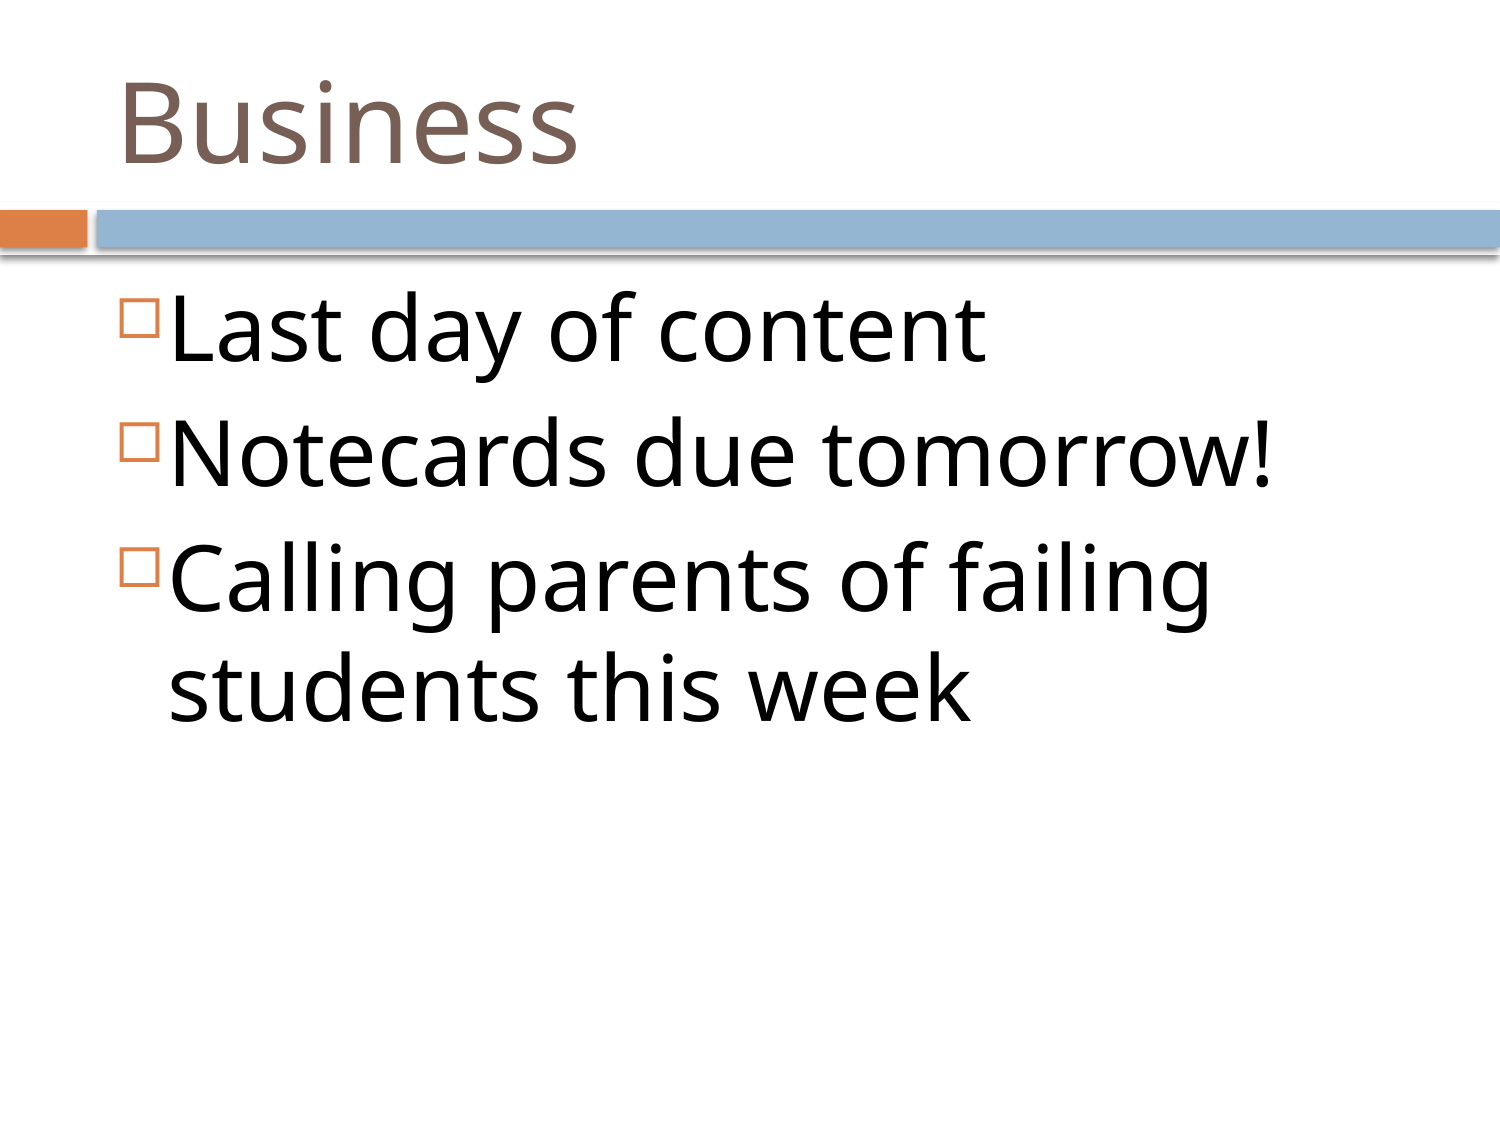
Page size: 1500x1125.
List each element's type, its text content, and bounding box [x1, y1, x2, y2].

title Business [100, 37, 1438, 200]
list Last day of content Notecards due tomorrow! Calling parents of failing students this week [100, 262, 1438, 1000]
